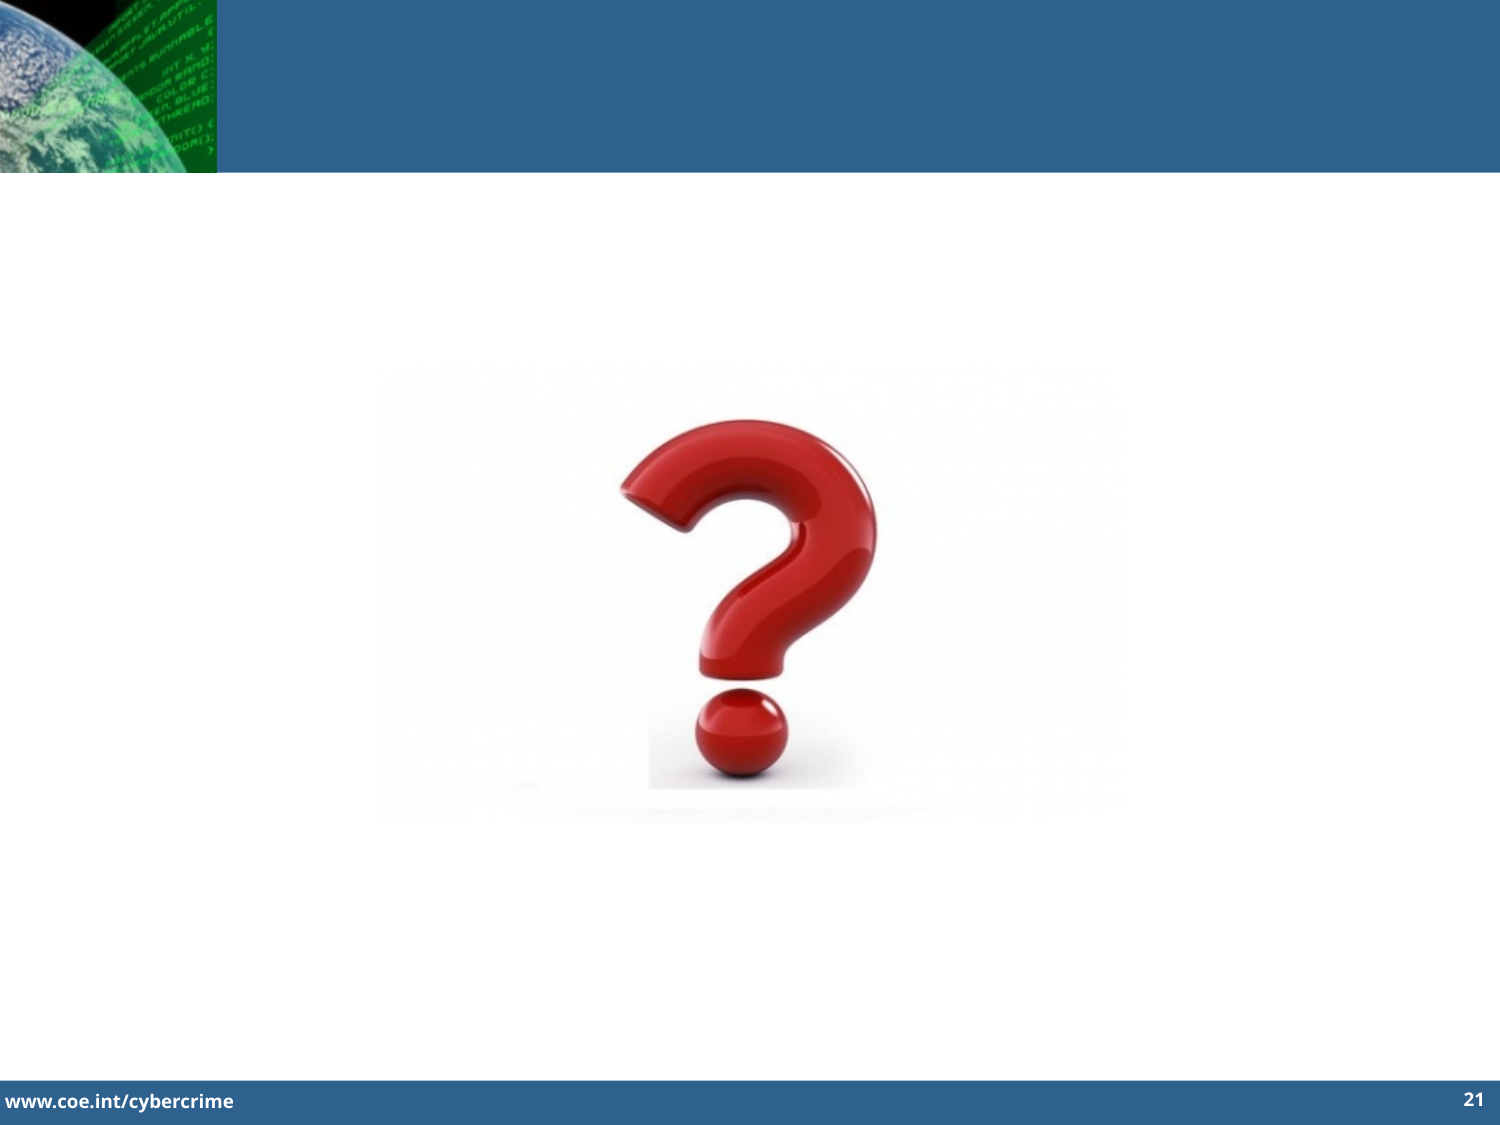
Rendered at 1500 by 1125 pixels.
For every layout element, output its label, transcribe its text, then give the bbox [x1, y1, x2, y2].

picture [375, 365, 1125, 824]
picture [0, 0, 217, 173]
slide_number 21 [1162, 1080, 1500, 1125]
